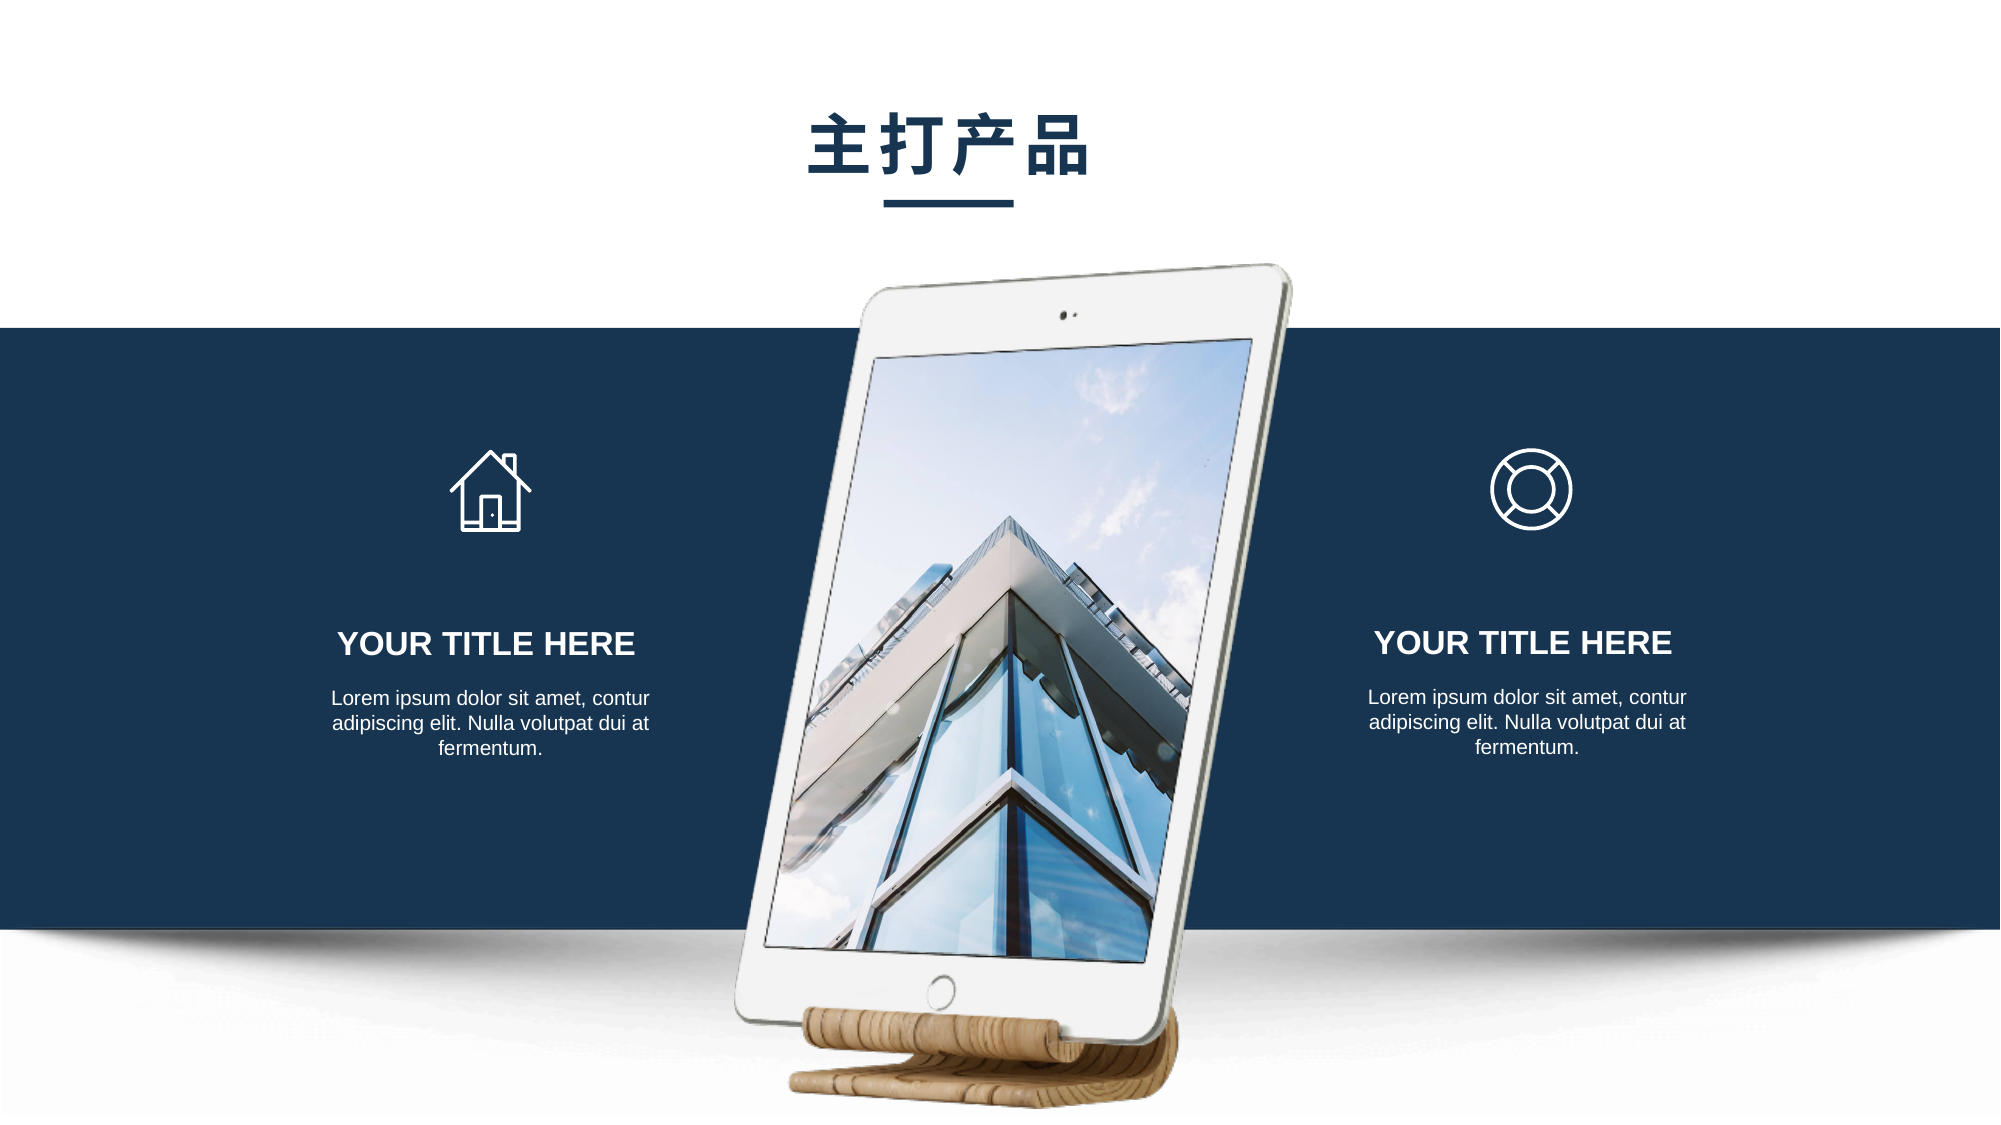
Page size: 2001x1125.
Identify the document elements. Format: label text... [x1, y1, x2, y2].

text_box [882, 199, 1015, 208]
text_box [0, 327, 2000, 1115]
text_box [1319, 613, 1728, 767]
text_box 主打产品 [790, 95, 1107, 191]
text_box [282, 614, 691, 769]
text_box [734, 263, 1293, 1109]
